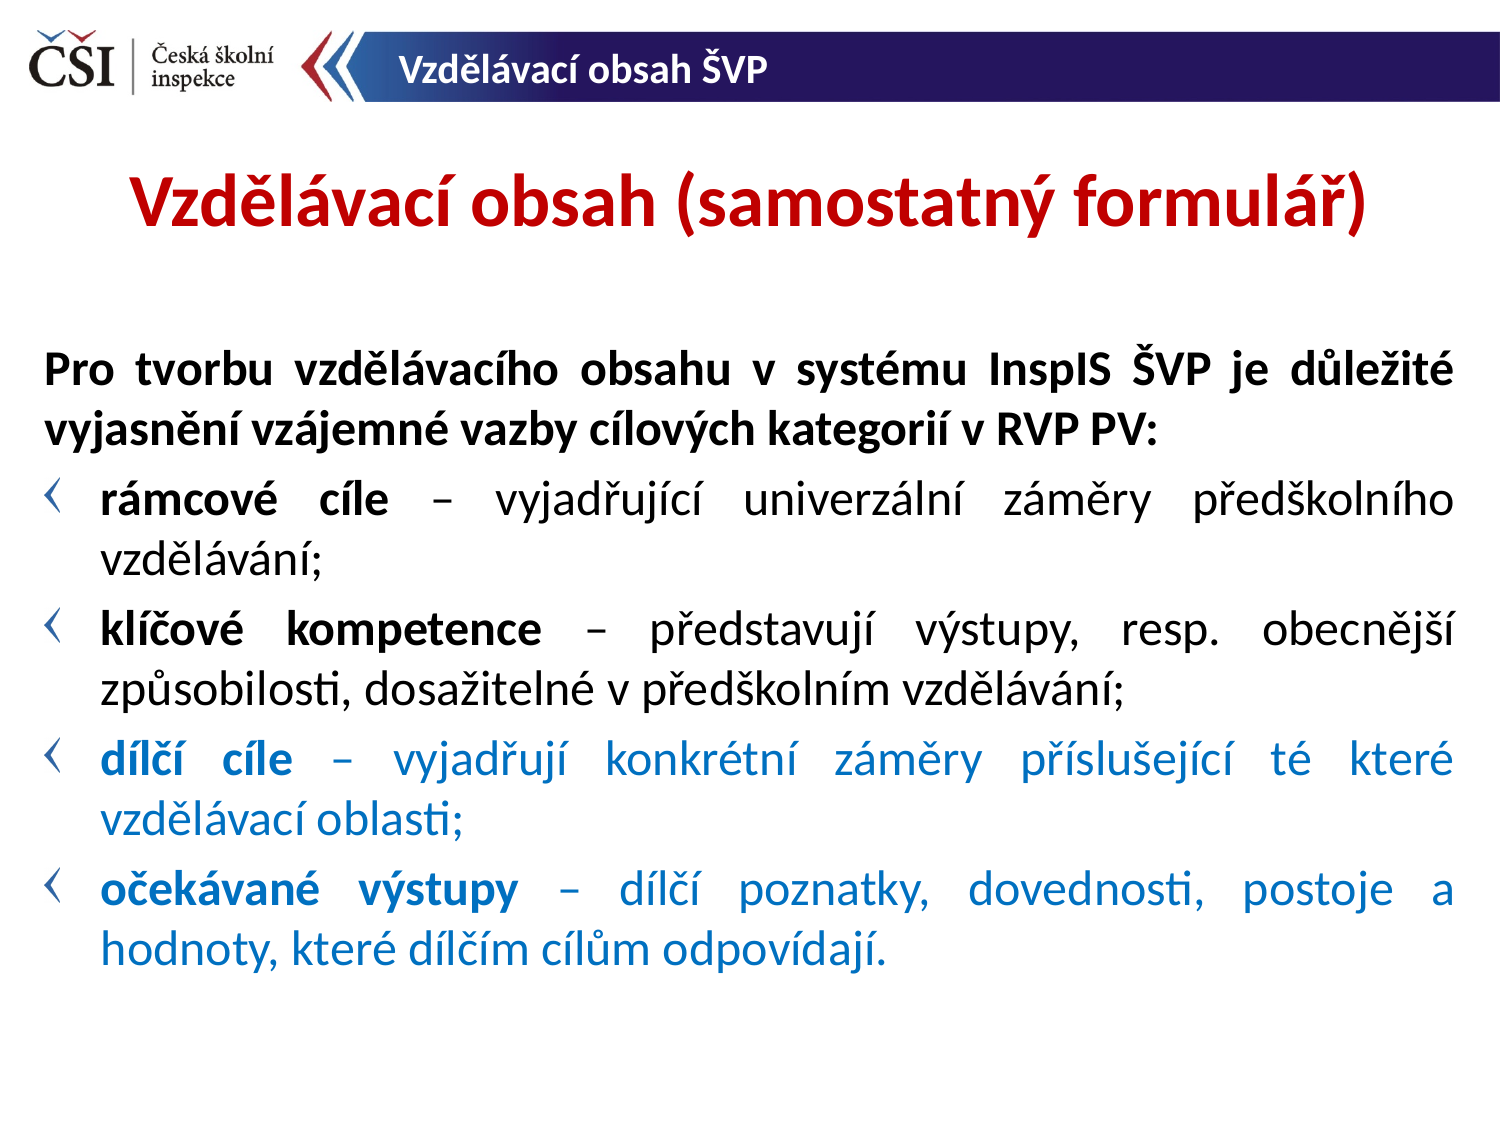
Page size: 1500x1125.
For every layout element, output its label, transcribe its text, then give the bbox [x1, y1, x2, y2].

list Pro tvorbu vzdělávacího obsahu v systému InspIS ŠVP je důležité vyjasnění vzájemné vazby cílových kategorií v RVP PV: rámcové cíle – vyjadřující univerzální záměry předškolního vzdělávání; klíčové kompetence – představují výstupy, resp. obecnější způsobilosti, dosažitelné v předškolním vzdělávání; dílčí cíle – vyjadřují konkrétní záměry příslušející té které vzdělávací oblasti; očekávané výstupy – dílčí poznatky, dovednosti, postoje a hodnoty, které dílčím cílům odpovídají. [29, 297, 1471, 1094]
picture [44, 737, 60, 773]
picture [44, 607, 60, 643]
picture [44, 867, 60, 903]
list Vzdělávací obsah (samostatný formulář) [29, 125, 1471, 268]
picture [29, 30, 1500, 102]
text_box Vzdělávací obsah ŠVP [383, 33, 901, 100]
picture [44, 477, 60, 513]
